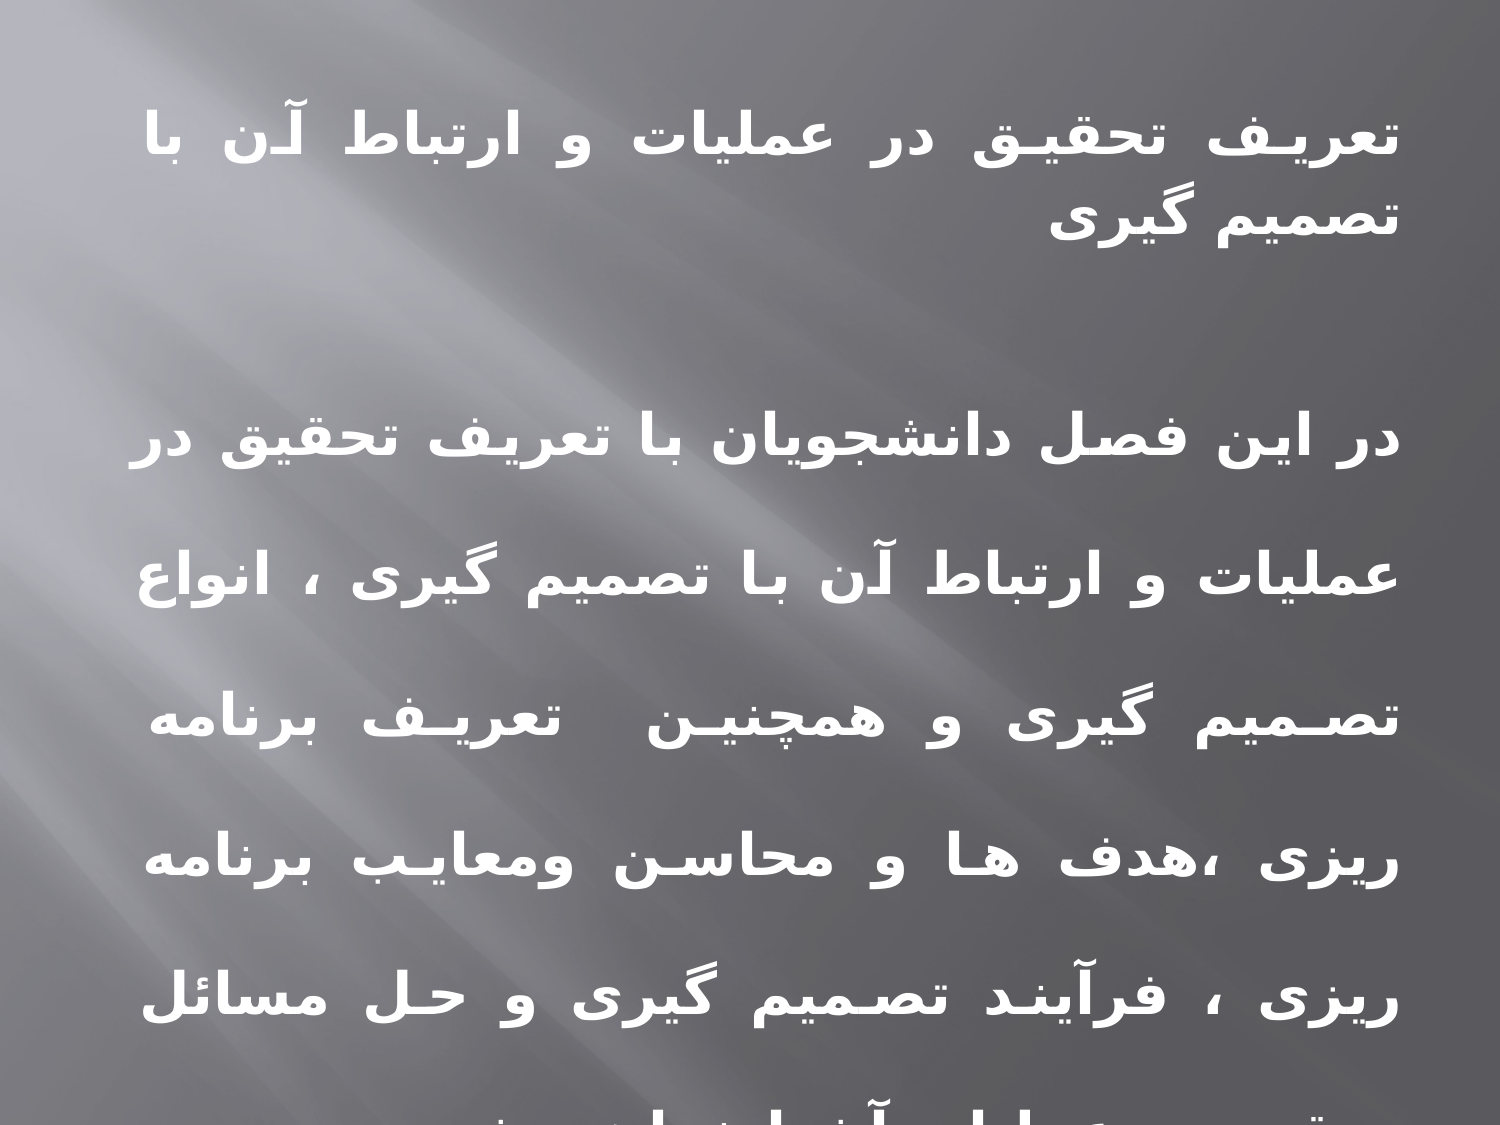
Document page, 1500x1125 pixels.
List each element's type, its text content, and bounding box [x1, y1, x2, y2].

text_box تعریف تحقیق در عملیات و ارتباط آن با تصمیم گیری در این فصل دانشجویان با تعریف تحقیق در عملیات و ارتباط آن با تصمیم گیری ، انواع تصمیم گیری و همچنین تعریف برنامه ریزی ،هدف ها و محاسن ومعایب برنامه ریزی ، فرآیند تصمیم گیری و حل مسائل تحقیق در عملیات آشنا خواهند شد. [112, 78, 1418, 1125]
